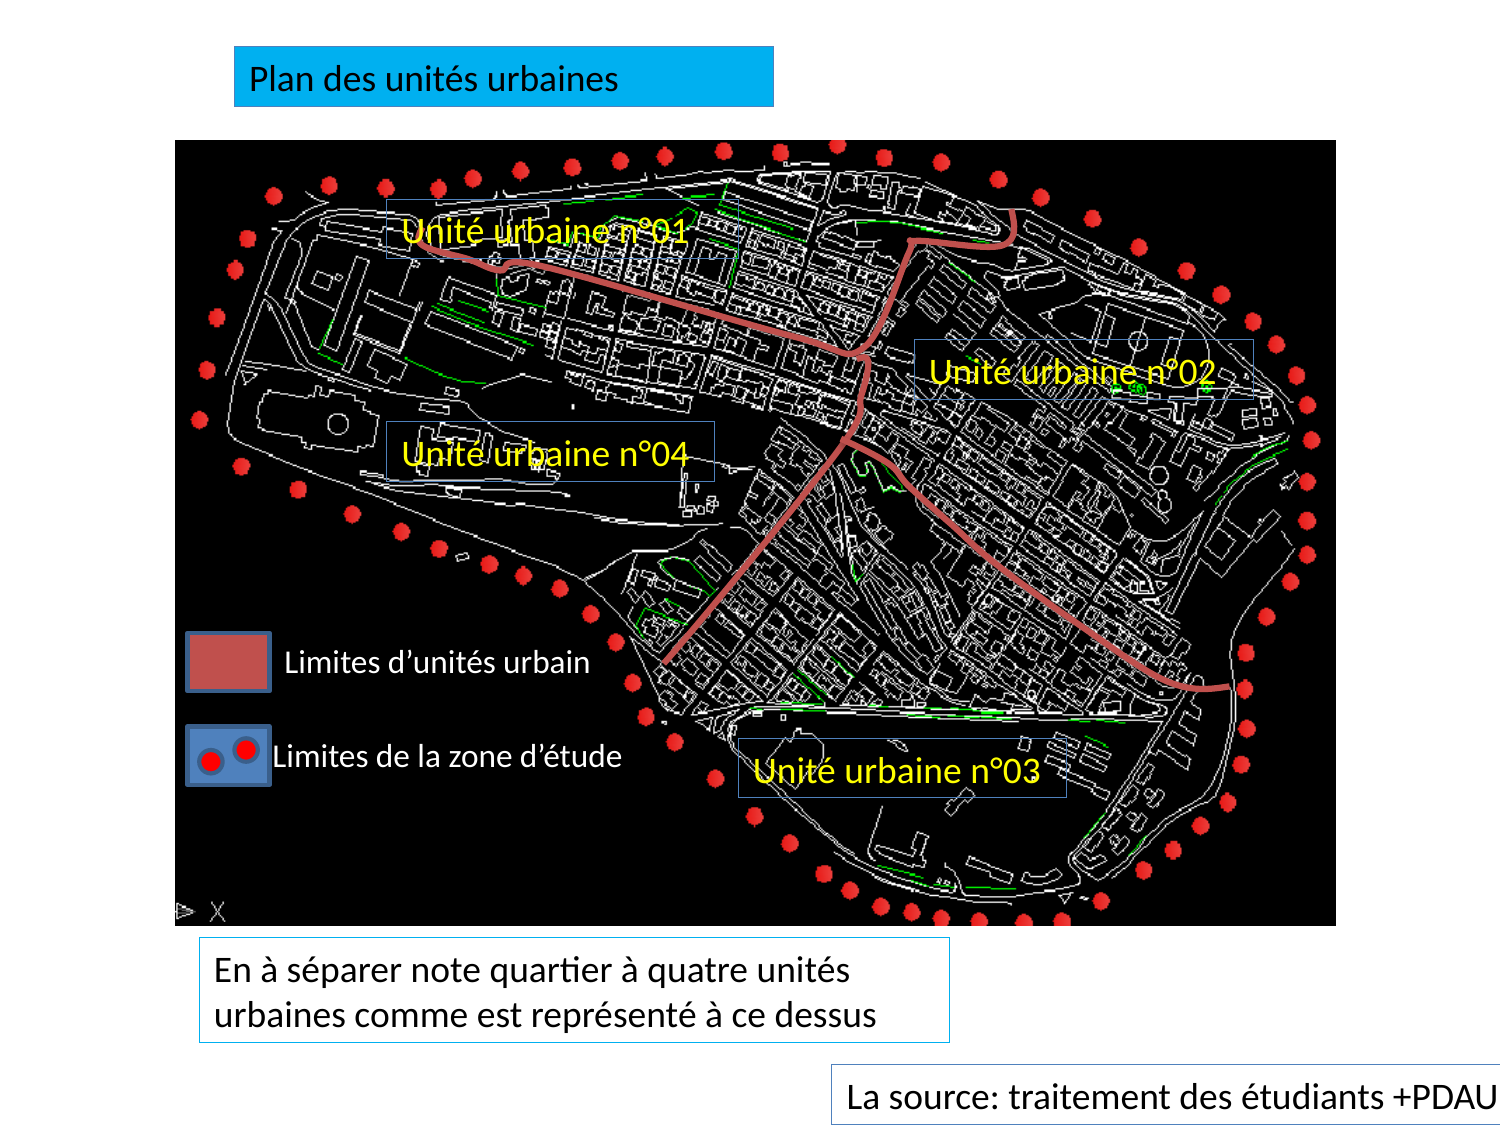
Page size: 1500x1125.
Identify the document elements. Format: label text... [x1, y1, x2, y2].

text_box La source: traitement des étudiants +PDAU [831, 1064, 1500, 1125]
text_box En à séparer note quartier à quatre unités urbaines comme est représenté à ce dessus [199, 937, 950, 1043]
text_box Plan des unités urbaines [234, 46, 774, 107]
picture [175, 140, 1337, 926]
